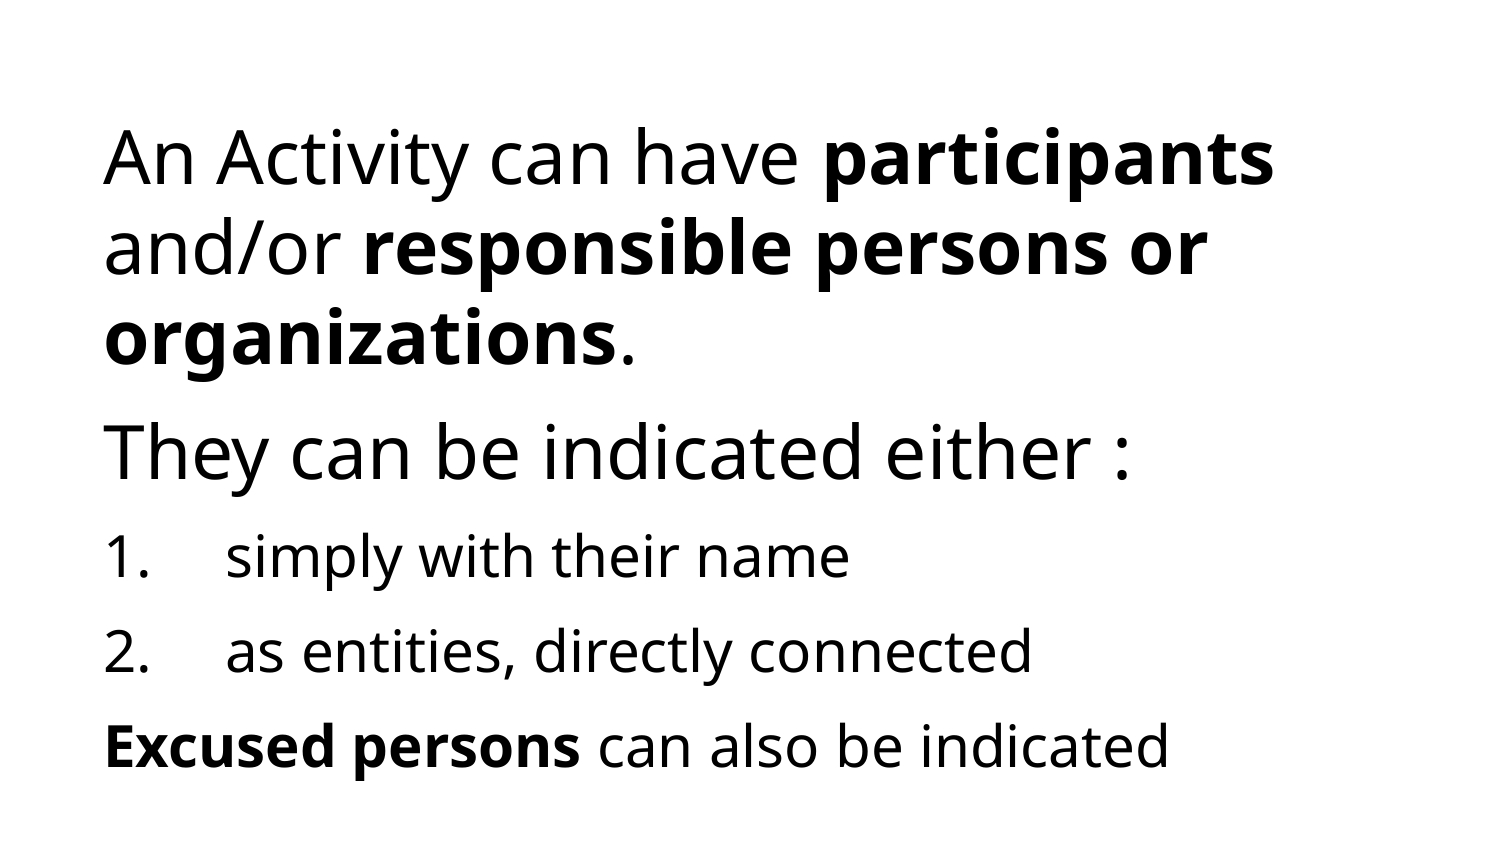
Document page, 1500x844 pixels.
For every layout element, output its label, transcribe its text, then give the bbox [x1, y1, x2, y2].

text_box An Activity can have participants and/or responsible persons or organizations. They can be indicated either : simply with their name as entities, directly connected Excused persons can also be indicated [88, 101, 1427, 787]
